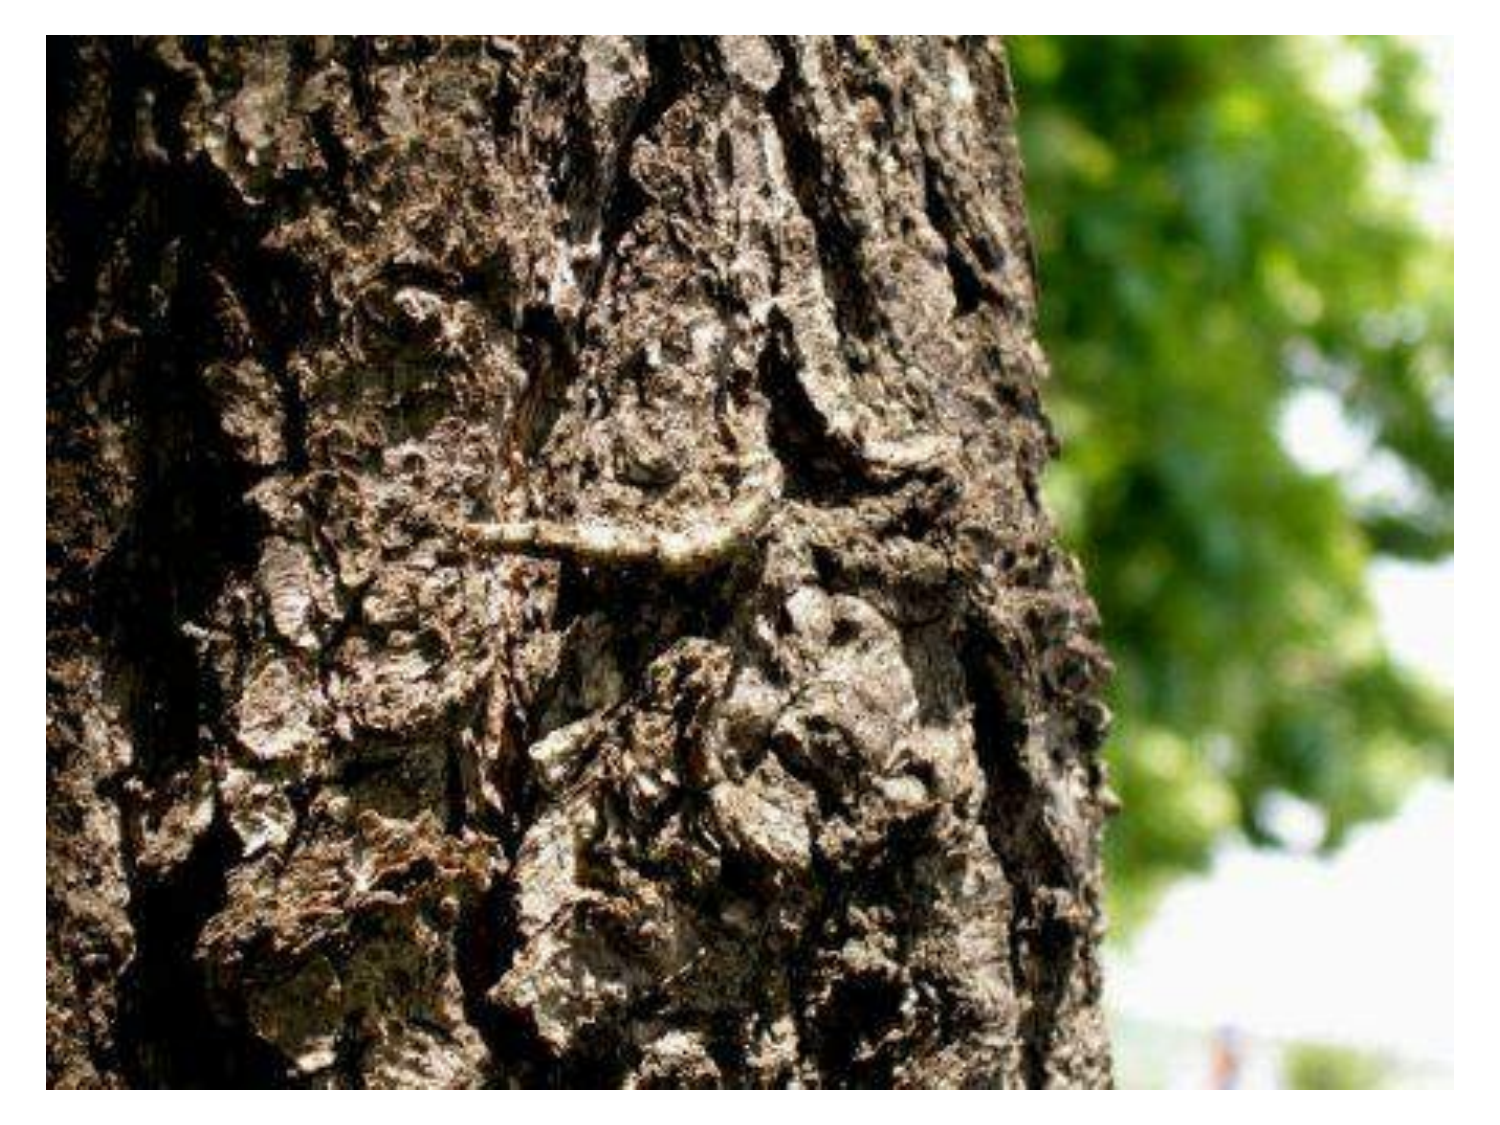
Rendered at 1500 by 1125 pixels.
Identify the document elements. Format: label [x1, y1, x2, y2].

picture [46, 34, 1454, 1091]
